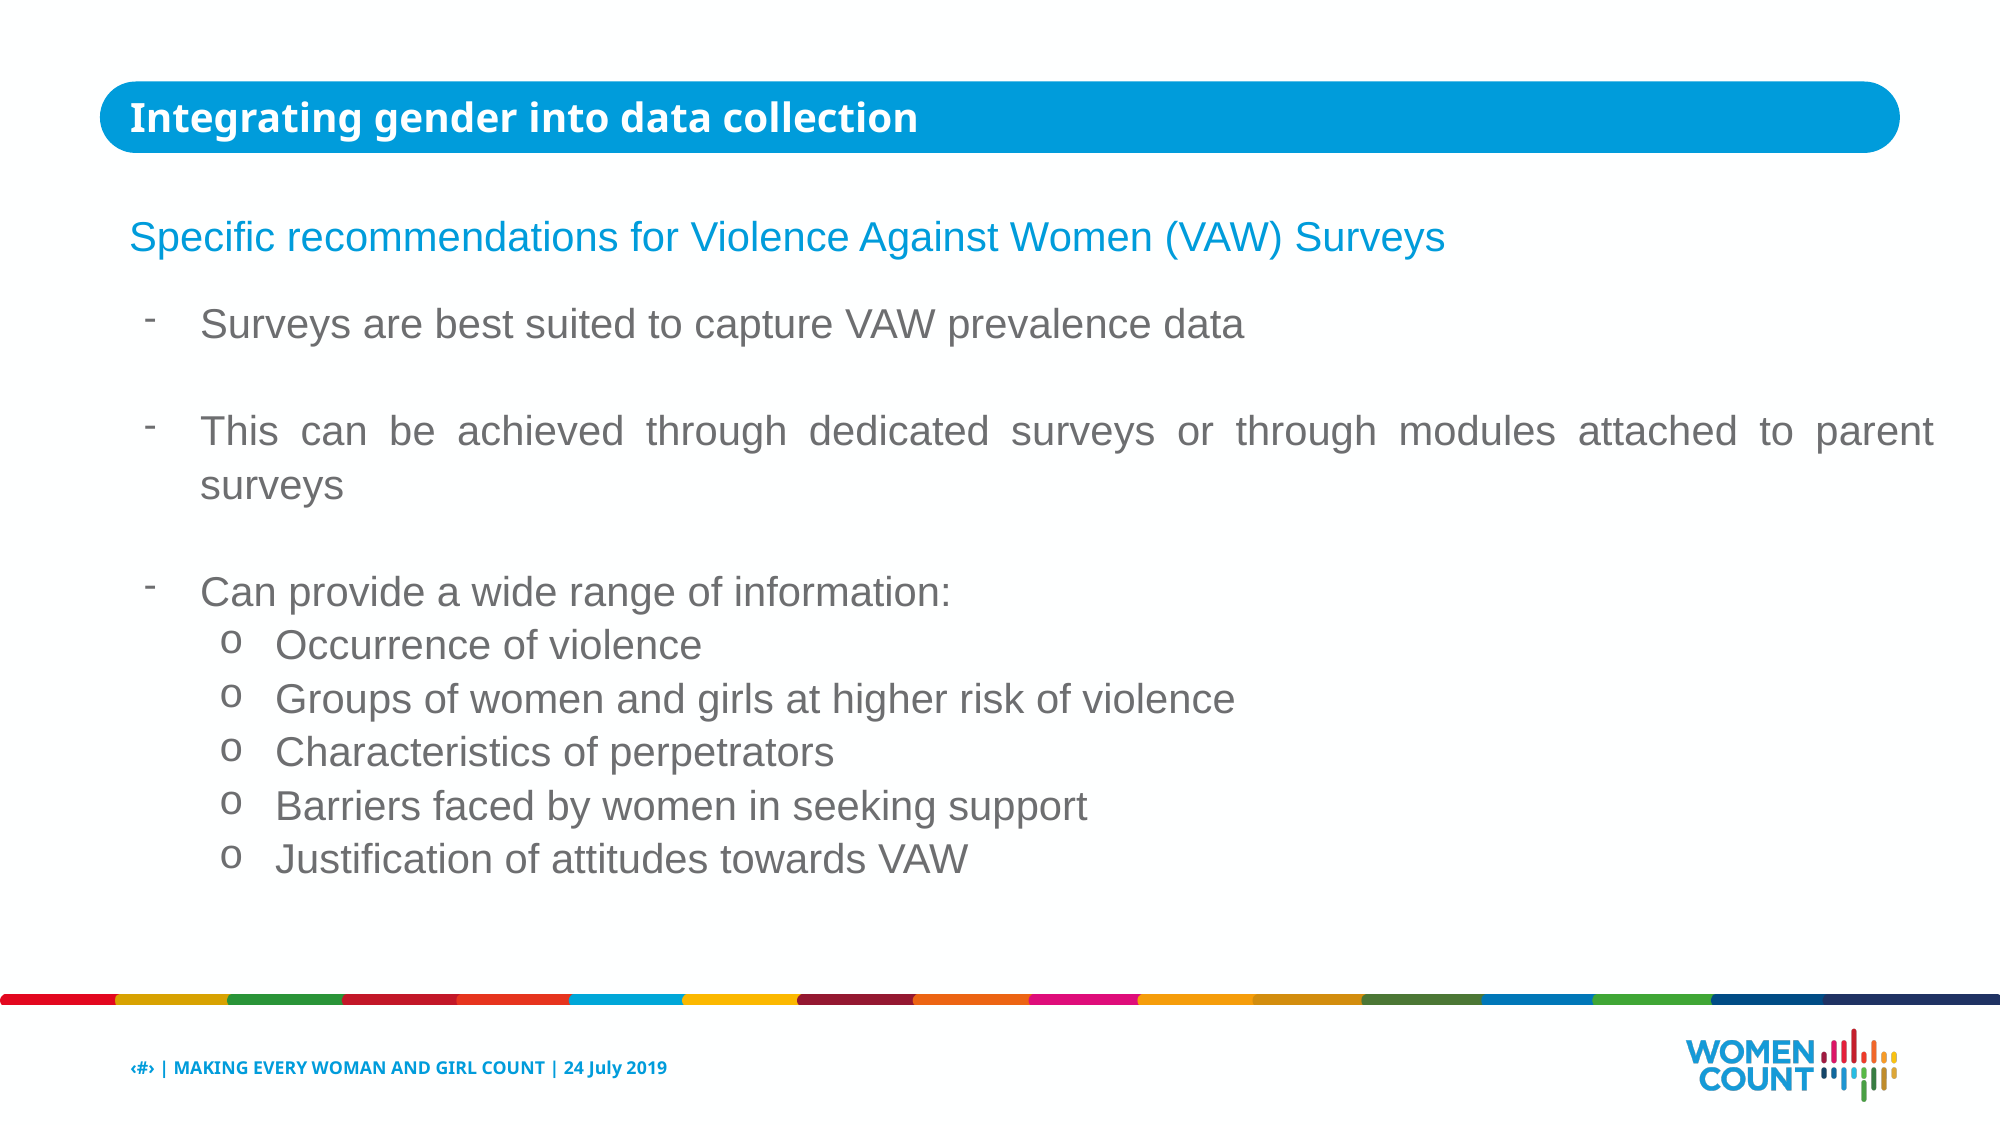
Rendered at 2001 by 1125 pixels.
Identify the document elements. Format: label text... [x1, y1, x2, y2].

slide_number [130, 1056, 1198, 1078]
list Specific recommendations for Violence Against Women (VAW) Surveys [129, 209, 1871, 260]
list Integrating gender into data collection [130, 92, 1872, 191]
text_box Surveys are best suited to capture VAW prevalence data This can be achieved through dedicated surveys or through modules attached to parent surveys Can provide a wide range of information: Occurrence of violence Groups of women and girls at higher risk of violence Characteristics of perpetrators Barriers faced by women in seeking support Justification of attitudes towards VAW [129, 286, 1950, 890]
